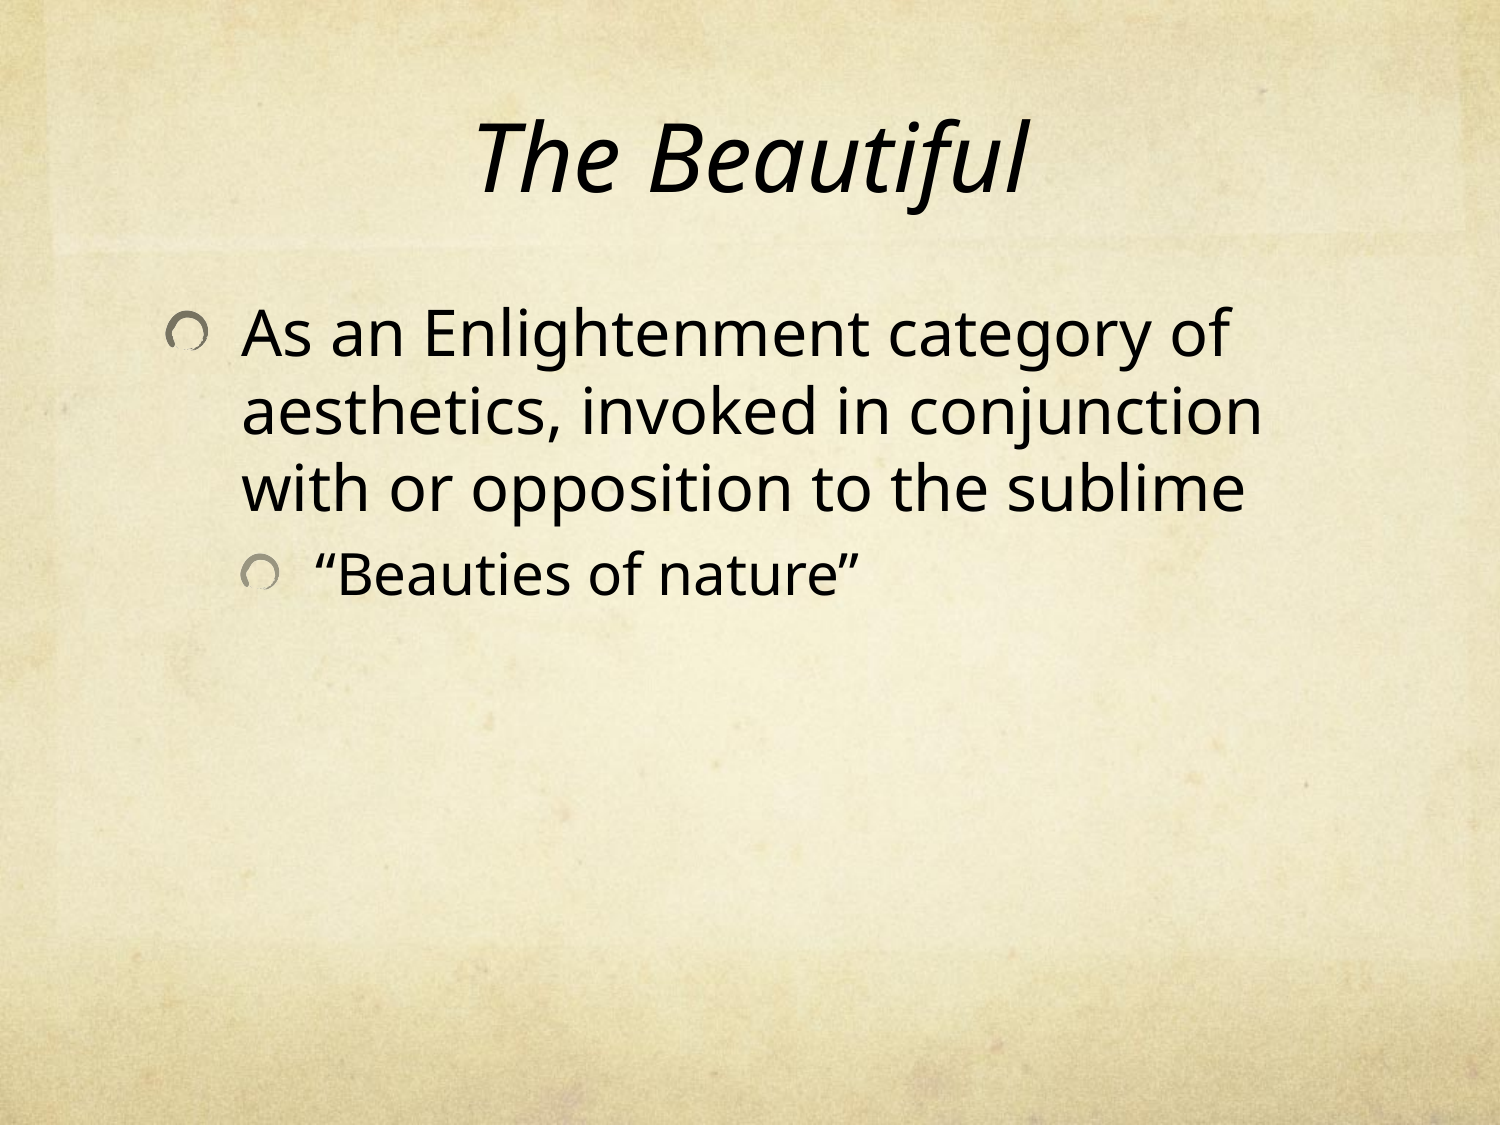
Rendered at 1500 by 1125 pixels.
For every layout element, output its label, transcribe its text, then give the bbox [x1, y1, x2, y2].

list As an Enlightenment category of aesthetics, invoked in conjunction with or opposition to the sublime “Beauties of nature” [149, 284, 1350, 951]
picture [0, 0, 1500, 1125]
title The Beautiful [149, 82, 1350, 226]
